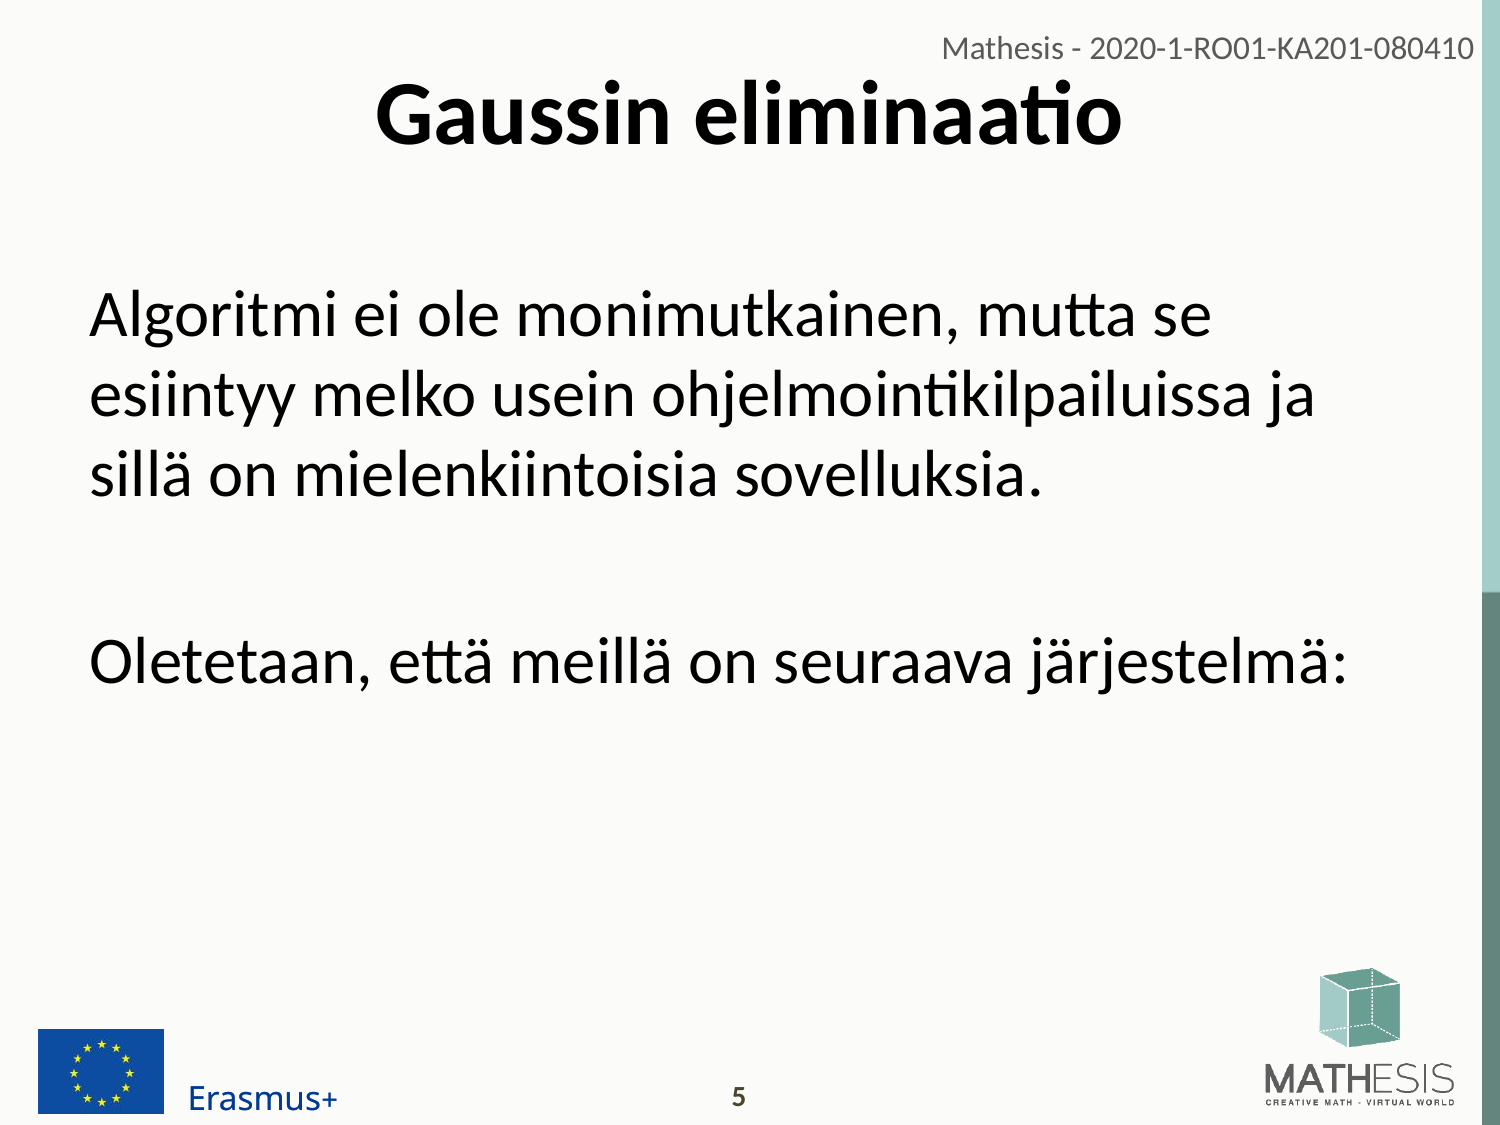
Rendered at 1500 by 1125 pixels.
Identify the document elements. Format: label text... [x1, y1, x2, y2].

list Algoritmi ei ole monimutkainen, mutta se esiintyy melko usein ohjelmointikilpailuissa ja sillä on mielenkiintoisia sovelluksia. Oletetaan, että meillä on seuraava järjestelmä: [75, 262, 1425, 551]
picture [38, 1029, 164, 1114]
title Gaussin eliminaatio [75, 45, 1425, 233]
